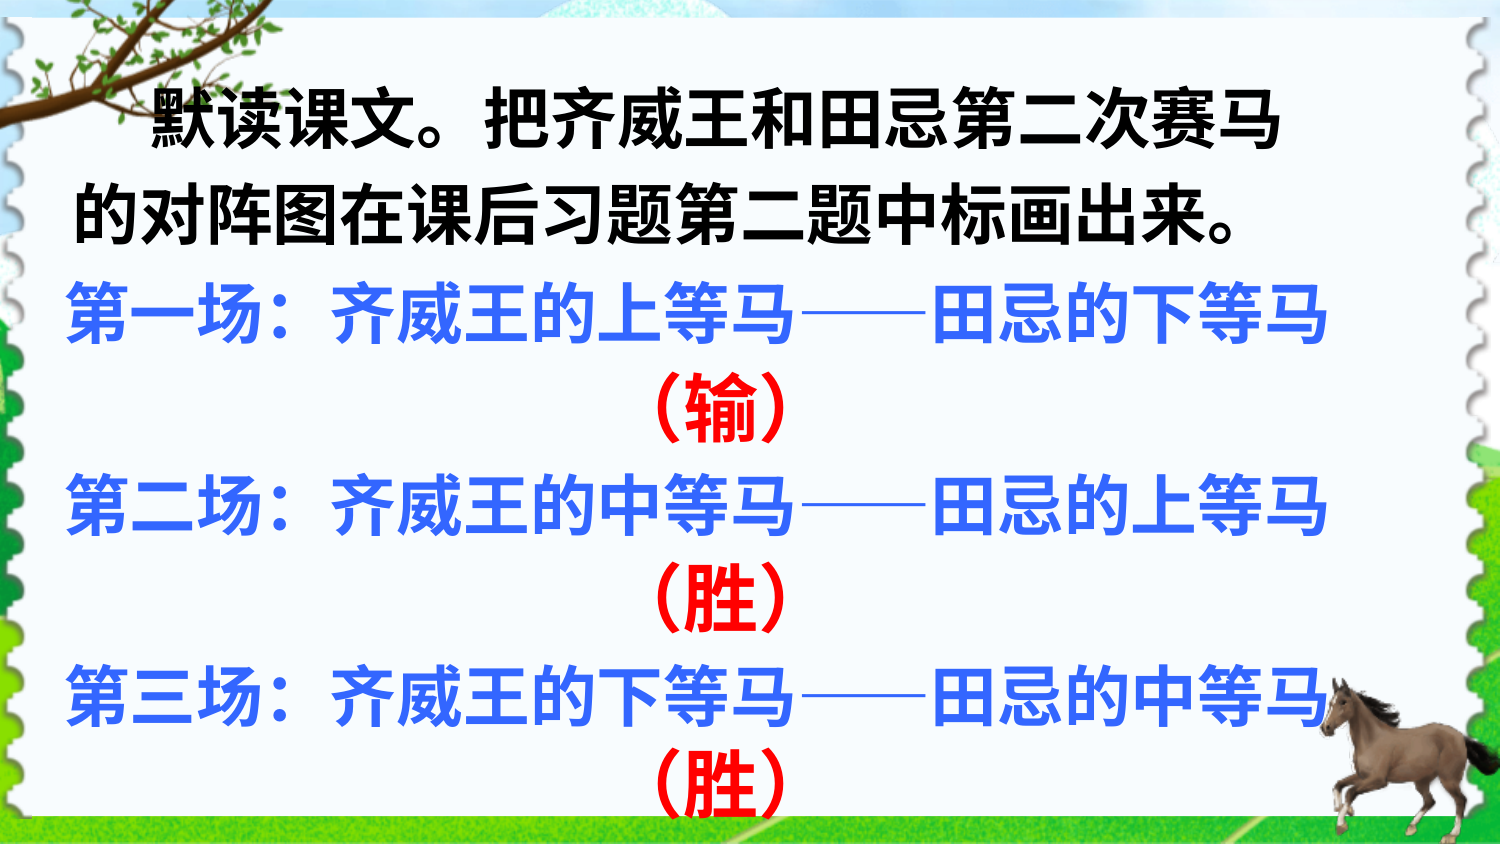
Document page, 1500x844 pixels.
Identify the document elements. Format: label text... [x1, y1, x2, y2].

text_box 默读课文。把齐威王和田忌第二次赛马的对阵图在课后习题第二题中标画出来。 [57, 53, 1322, 248]
picture [0, 0, 1500, 844]
text_box （胜） [592, 712, 851, 836]
text_box 第一场：齐威王的上等马——田忌的下等马 第二场：齐威王的中等马——田忌的上等马 第三场：齐威王的下等马——田忌的中等马 [48, 248, 1431, 743]
text_box （胜） [592, 526, 851, 650]
text_box （输） [592, 335, 851, 459]
